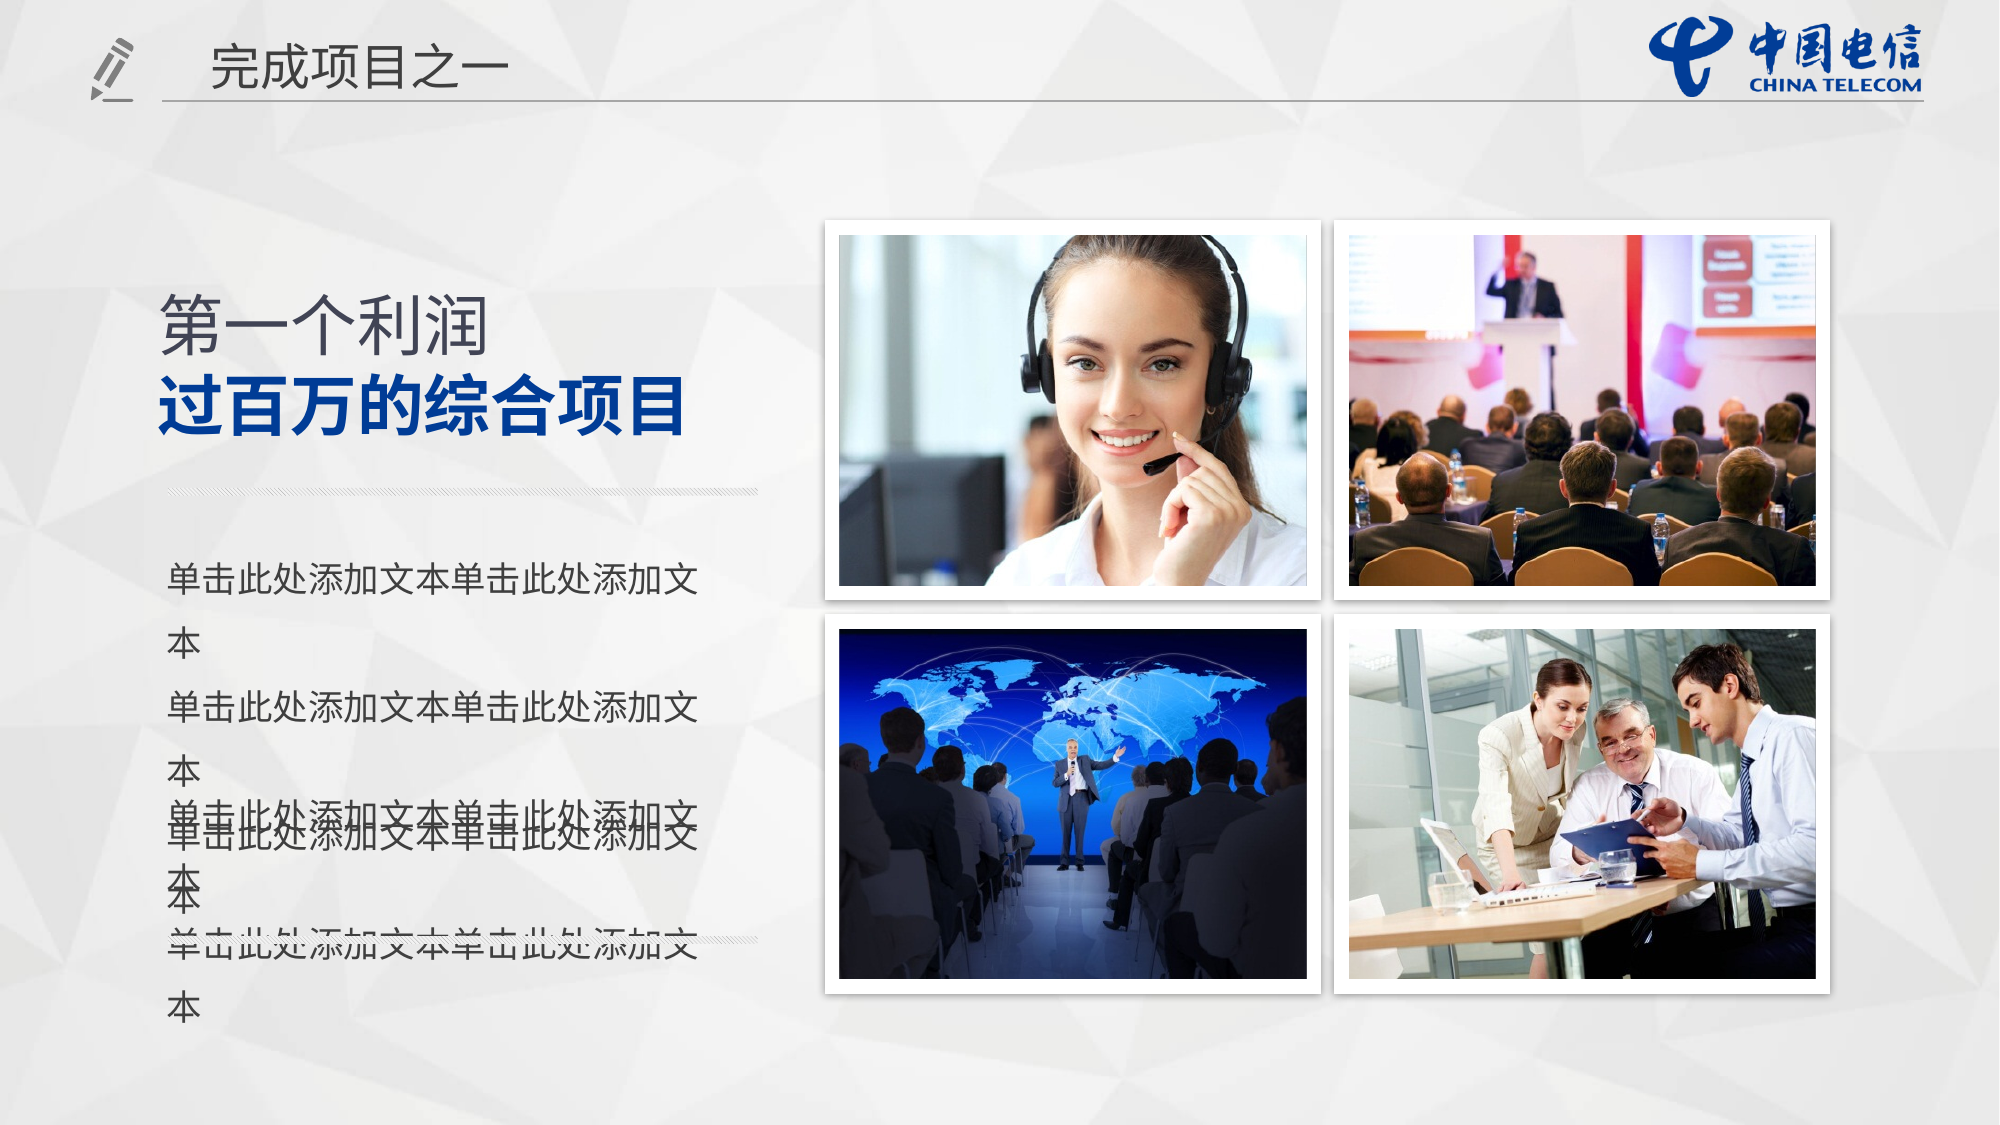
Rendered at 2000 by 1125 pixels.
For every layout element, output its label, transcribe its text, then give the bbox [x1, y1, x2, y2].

text_box [166, 486, 760, 498]
text_box [115, 37, 134, 52]
text_box [90, 86, 104, 101]
text_box [110, 45, 130, 59]
text_box 单击此处添加文本单击此处添加文本 单击此处添加文本单击此处添加文本 [146, 762, 755, 1038]
text_box 单击此处添加文本单击此处添加文本 单击此处添加文本单击此处添加文本 单击此处添加文本单击此处添加文本 [146, 526, 755, 762]
picture [0, 0, 2000, 1125]
text_box [93, 52, 115, 82]
text_box 完成项目之一 [196, 28, 526, 100]
text_box 第一个利润 过百万的综合项目 [157, 231, 834, 496]
text_box [102, 98, 134, 102]
text_box [104, 59, 126, 89]
text_box [166, 934, 760, 946]
